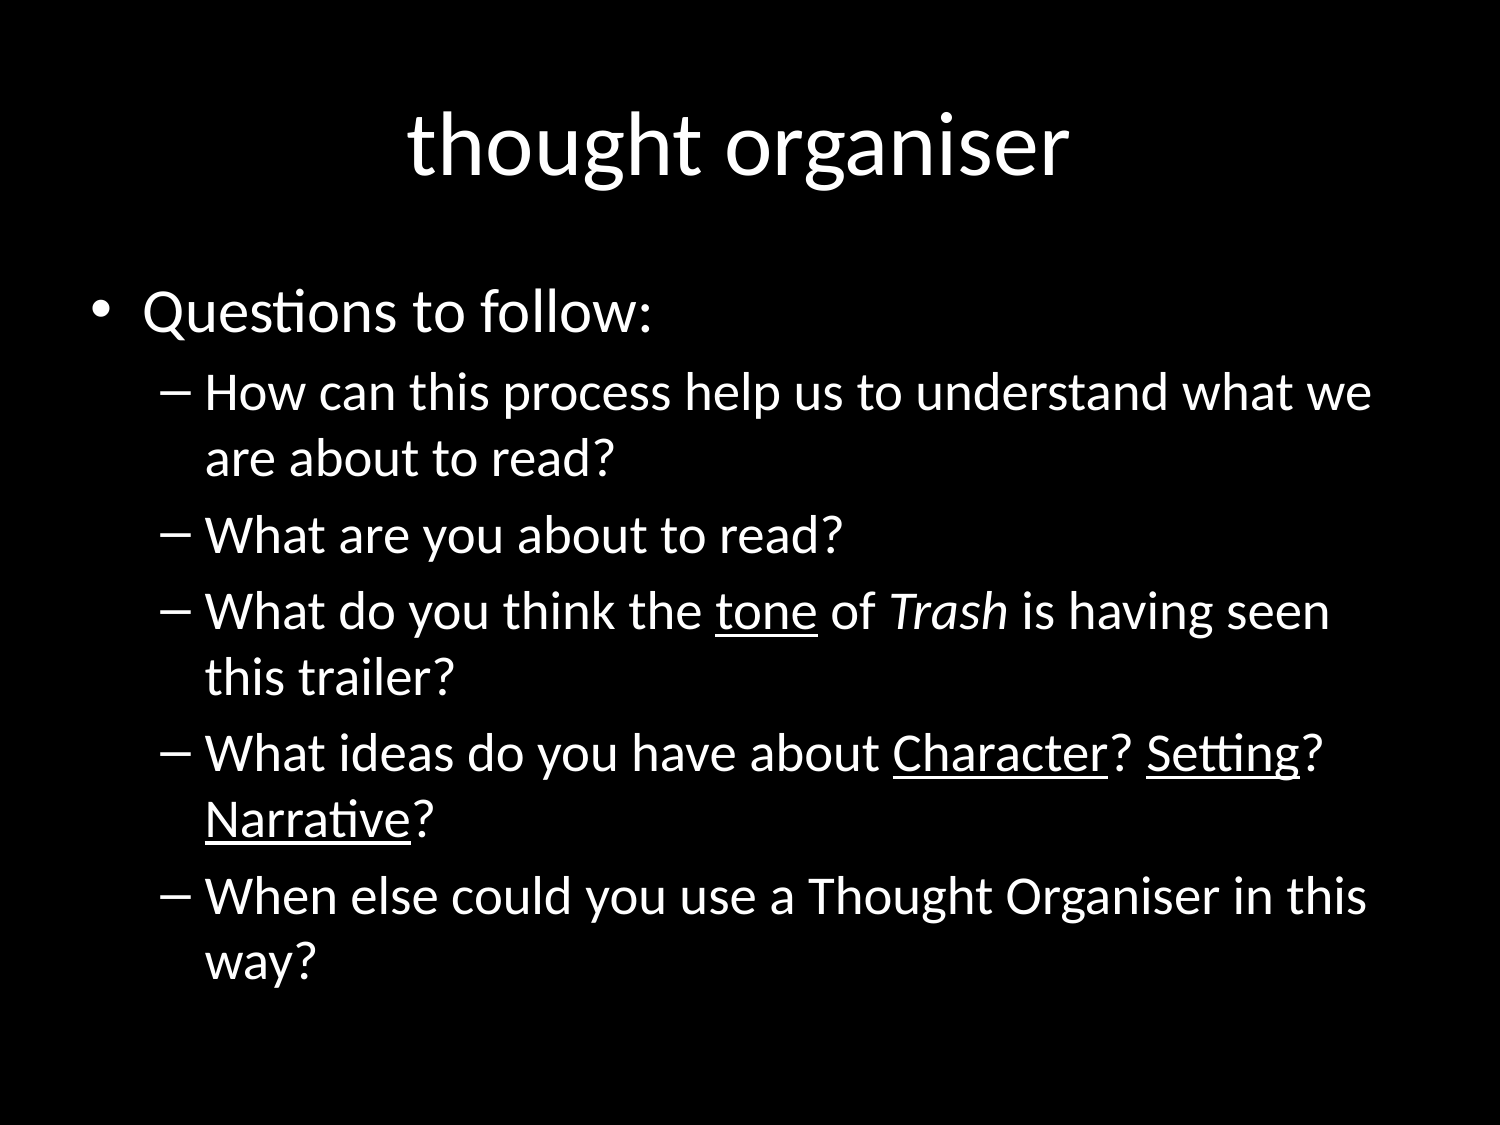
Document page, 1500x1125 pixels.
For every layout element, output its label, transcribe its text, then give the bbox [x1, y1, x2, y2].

list Questions to follow: How can this process help us to understand what we are about to read? What are you about to read? What do you think the tone of Trash is having seen this trailer? What ideas do you have about Character? Setting? Narrative? When else could you use a Thought Organiser in this way? [75, 262, 1425, 1005]
title thought organiser [75, 45, 1425, 233]
